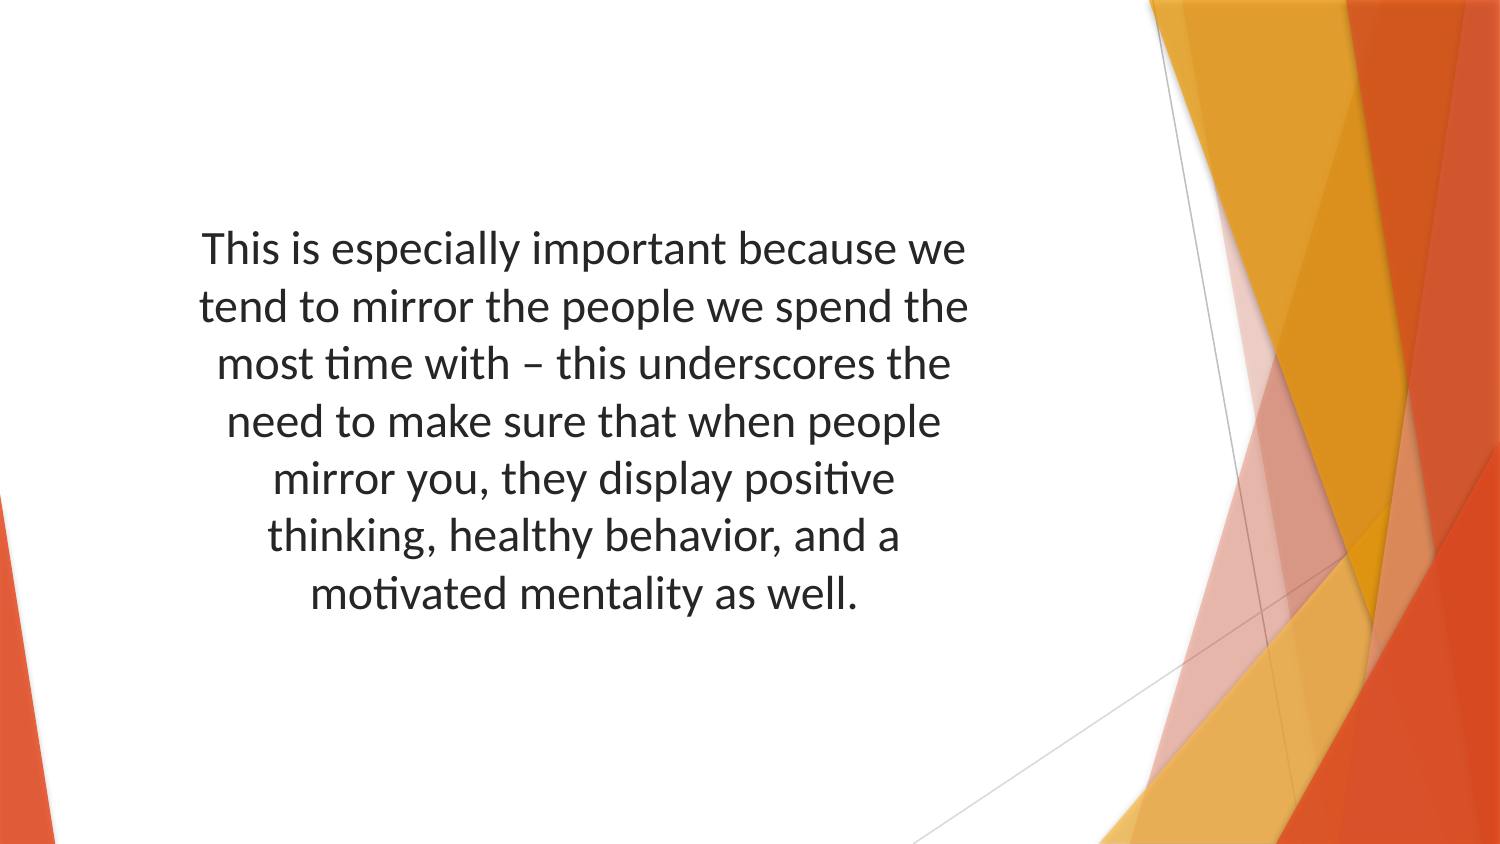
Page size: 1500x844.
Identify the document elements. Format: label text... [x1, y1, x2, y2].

list This is especially important because we tend to mirror the people we spend the most time with – this underscores the need to make sure that when people mirror you, they display positive thinking, healthy behavior, and a motivated mentality as well. [183, 209, 987, 788]
